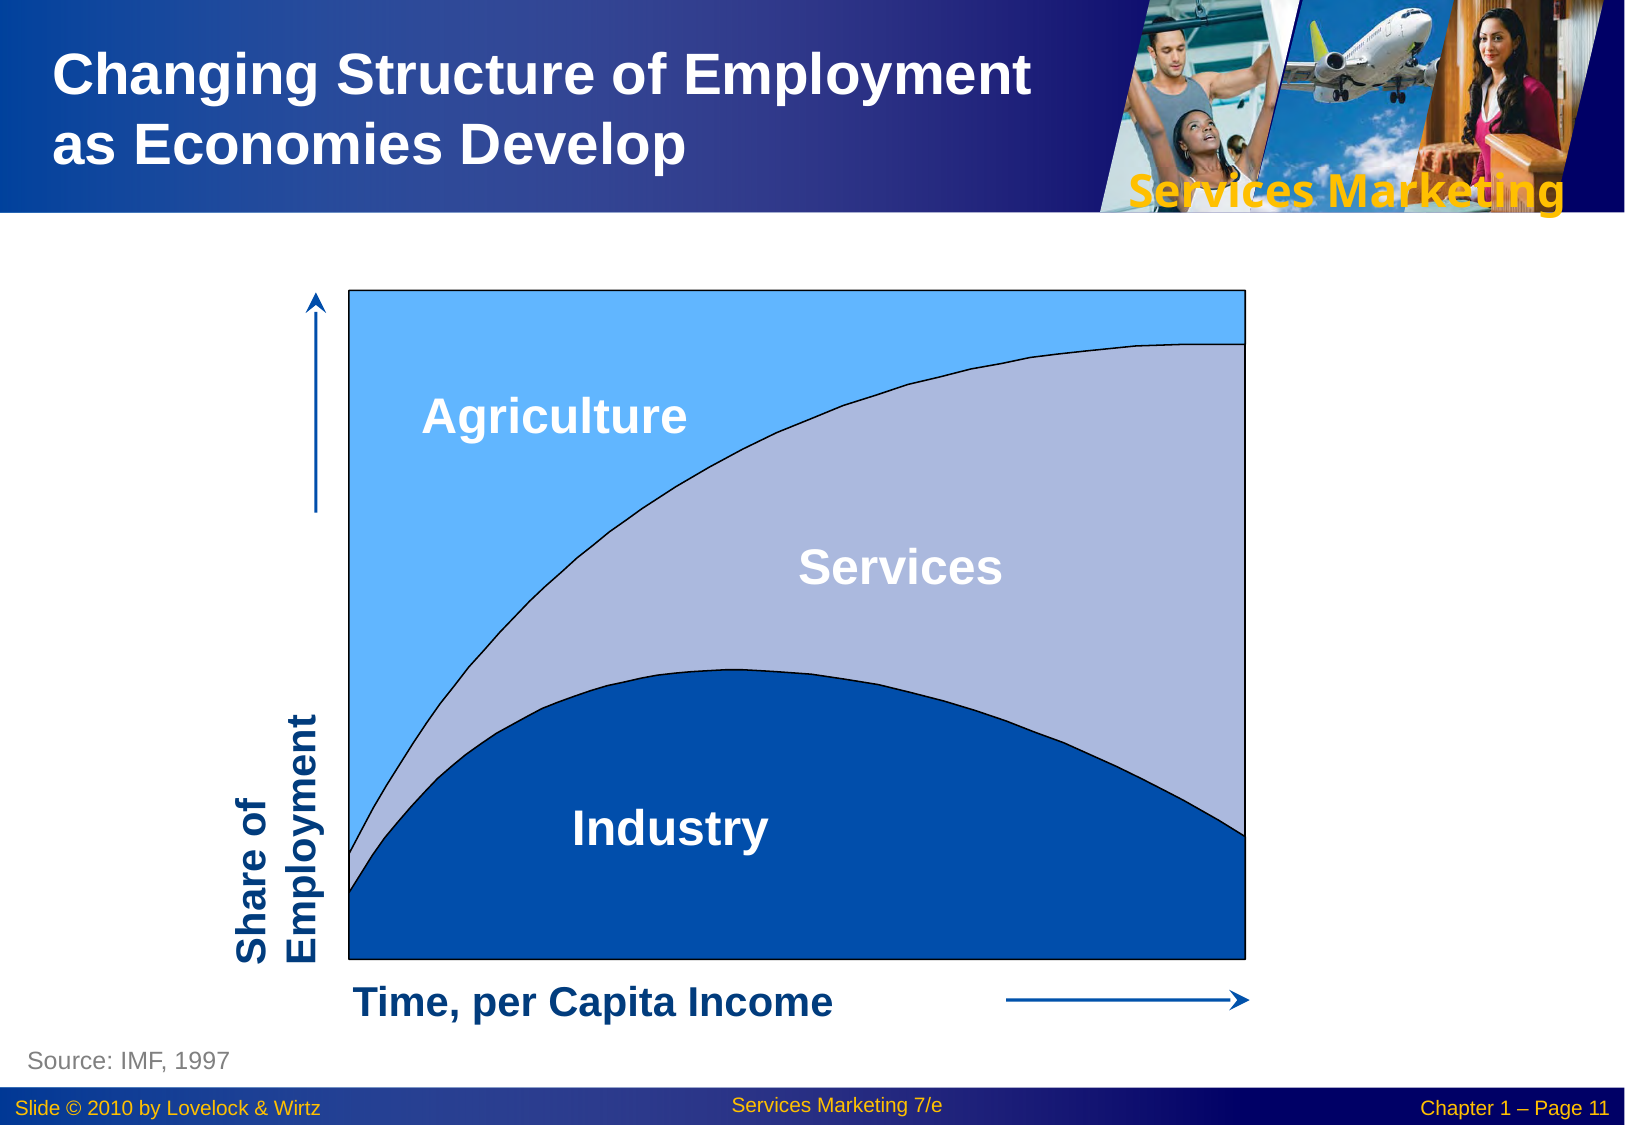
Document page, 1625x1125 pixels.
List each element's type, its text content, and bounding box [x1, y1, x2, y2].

text_box [348, 345, 1246, 892]
text_box Agriculture [421, 383, 689, 444]
picture [1100, 0, 1604, 213]
text_box Industry [571, 795, 770, 856]
picture [1162, 186, 1172, 192]
picture [1546, 187, 1556, 202]
text_box Share of Employment [223, 575, 324, 966]
text_box Services [798, 534, 1004, 595]
text_box [305, 292, 327, 314]
text_box [348, 669, 1246, 960]
title Changing Structure of Employment as Economies Develop [36, 37, 1088, 176]
text_box Time, per Capita Income [352, 975, 977, 1025]
text_box Source: IMF, 1997 [12, 1036, 1563, 1125]
text_box [348, 290, 1246, 854]
text_box [1229, 989, 1250, 1011]
